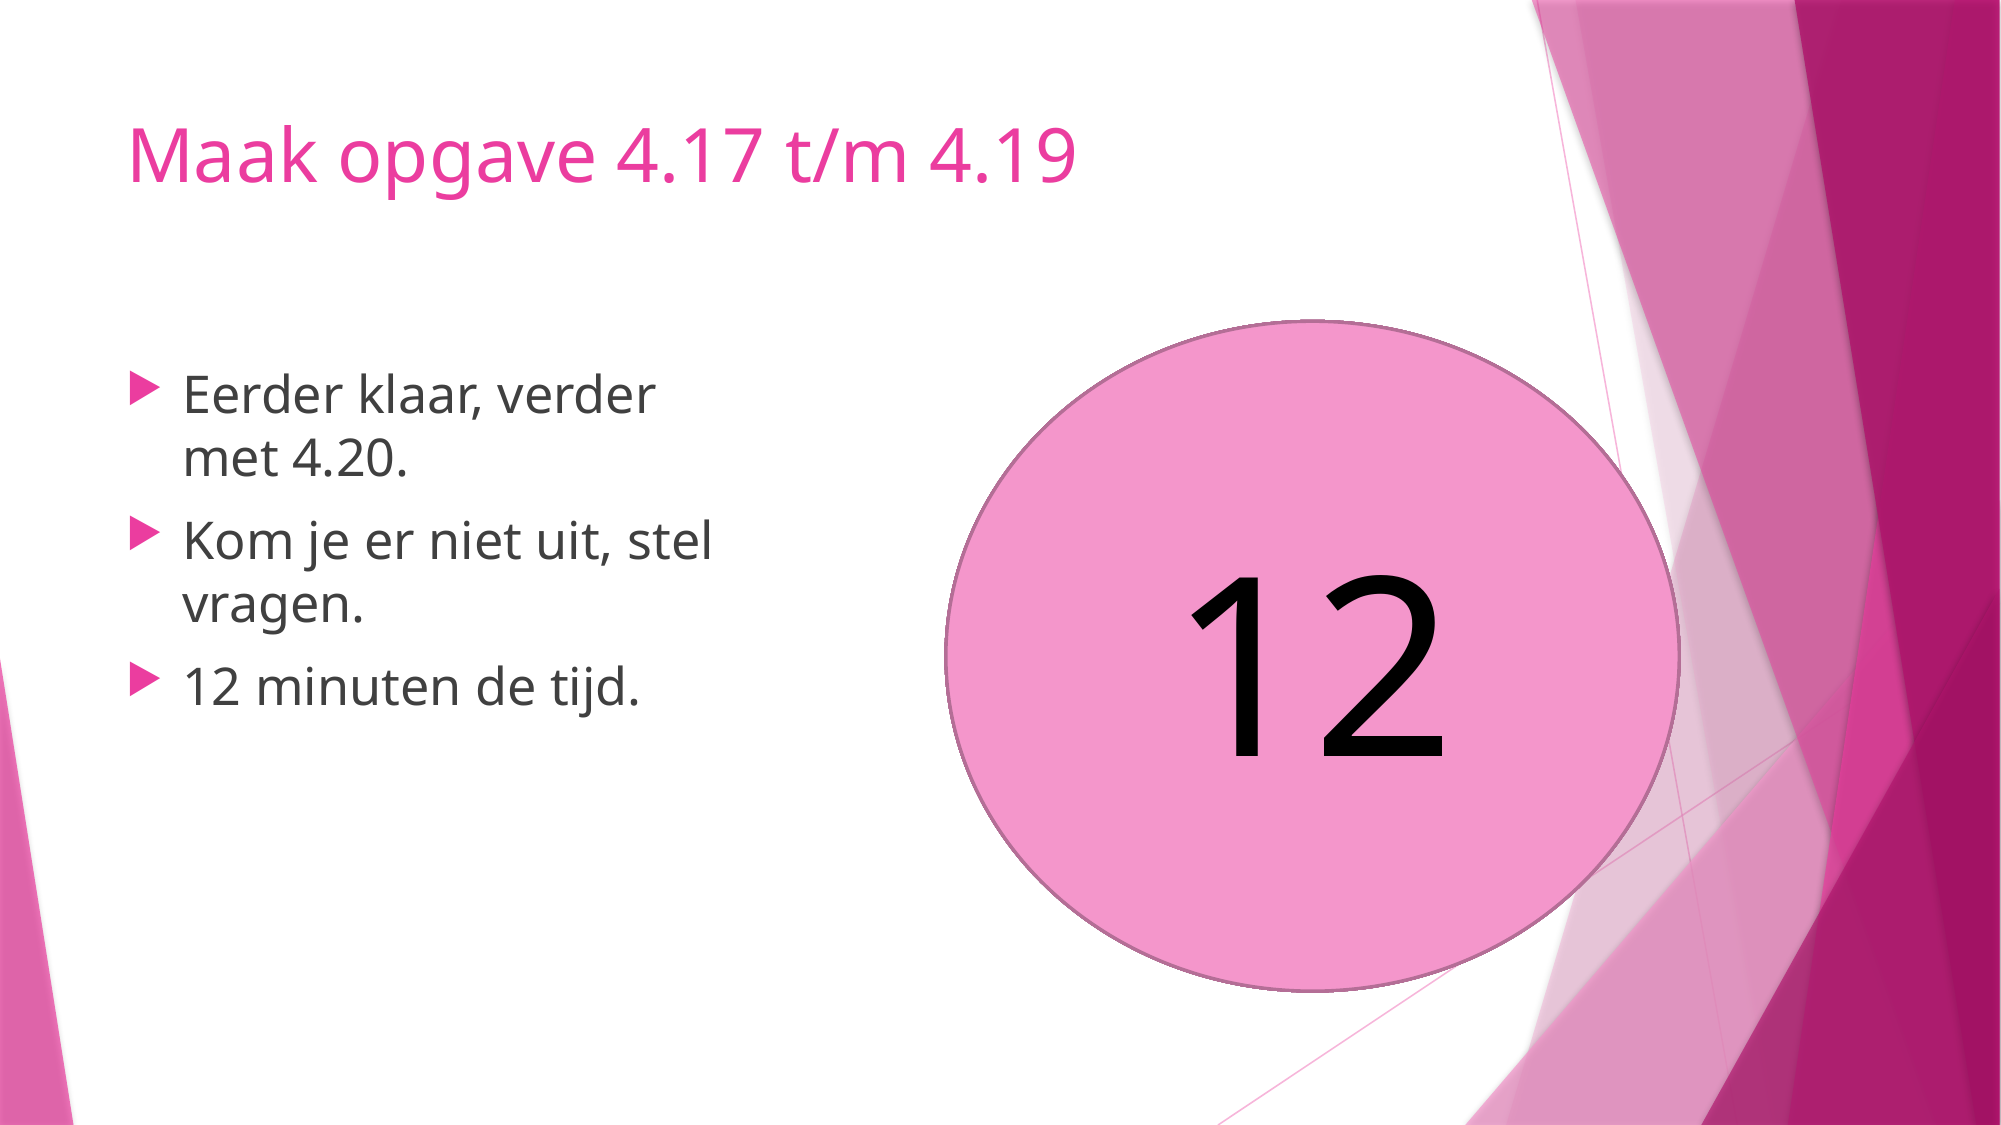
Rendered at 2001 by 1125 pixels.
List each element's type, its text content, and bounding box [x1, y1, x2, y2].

list Eerder klaar, verder met 4.20. Kom je er niet uit, stel vragen. 12 minuten de tijd. [111, 354, 774, 992]
text_box 12 [944, 319, 1681, 993]
title Maak opgave 4.17 t/m 4.19 [111, 99, 1522, 317]
